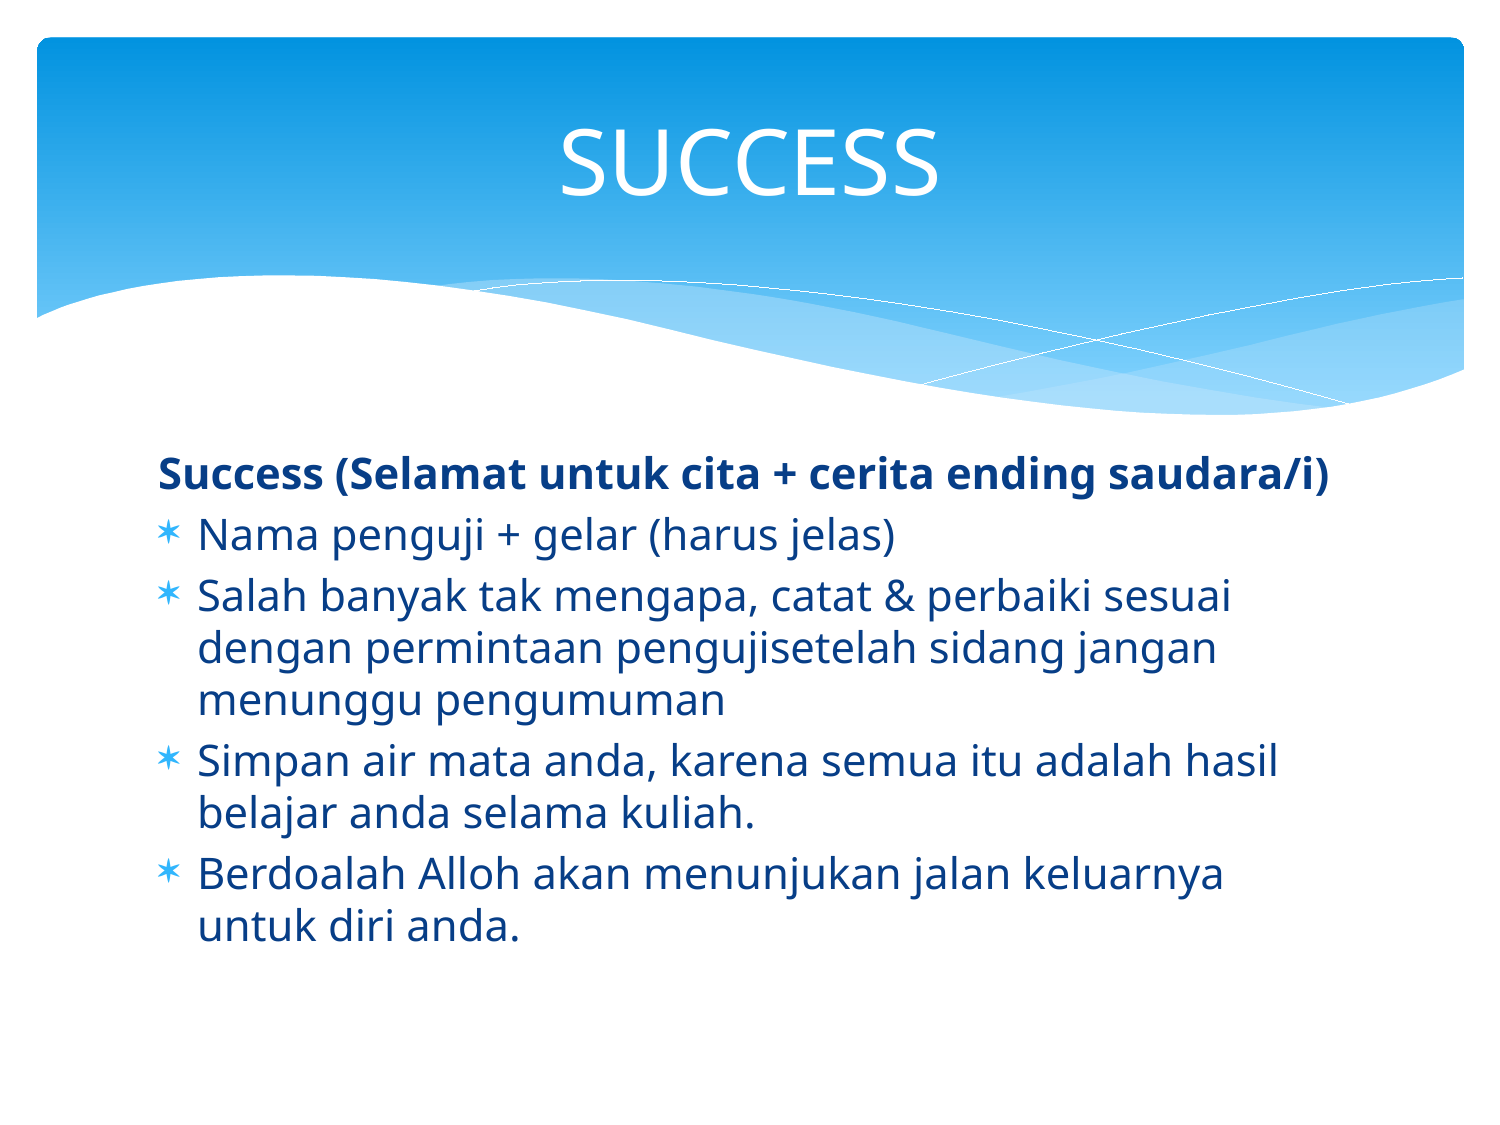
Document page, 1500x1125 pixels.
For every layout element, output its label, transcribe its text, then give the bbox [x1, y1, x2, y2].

title SUCCESS [75, 55, 1425, 261]
list Success (Selamat untuk cita + cerita ending saudara/i) Nama penguji + gelar (harus jelas) Salah banyak tak mengapa, catat & perbaiki sesuai dengan permintaan pengujisetelah sidang jangan menunggu pengumuman Simpan air mata anda, karena semua itu adalah hasil belajar anda selama kuliah. Berdoalah Alloh akan menunjukan jalan keluarnya untuk diri anda. [143, 438, 1359, 1005]
